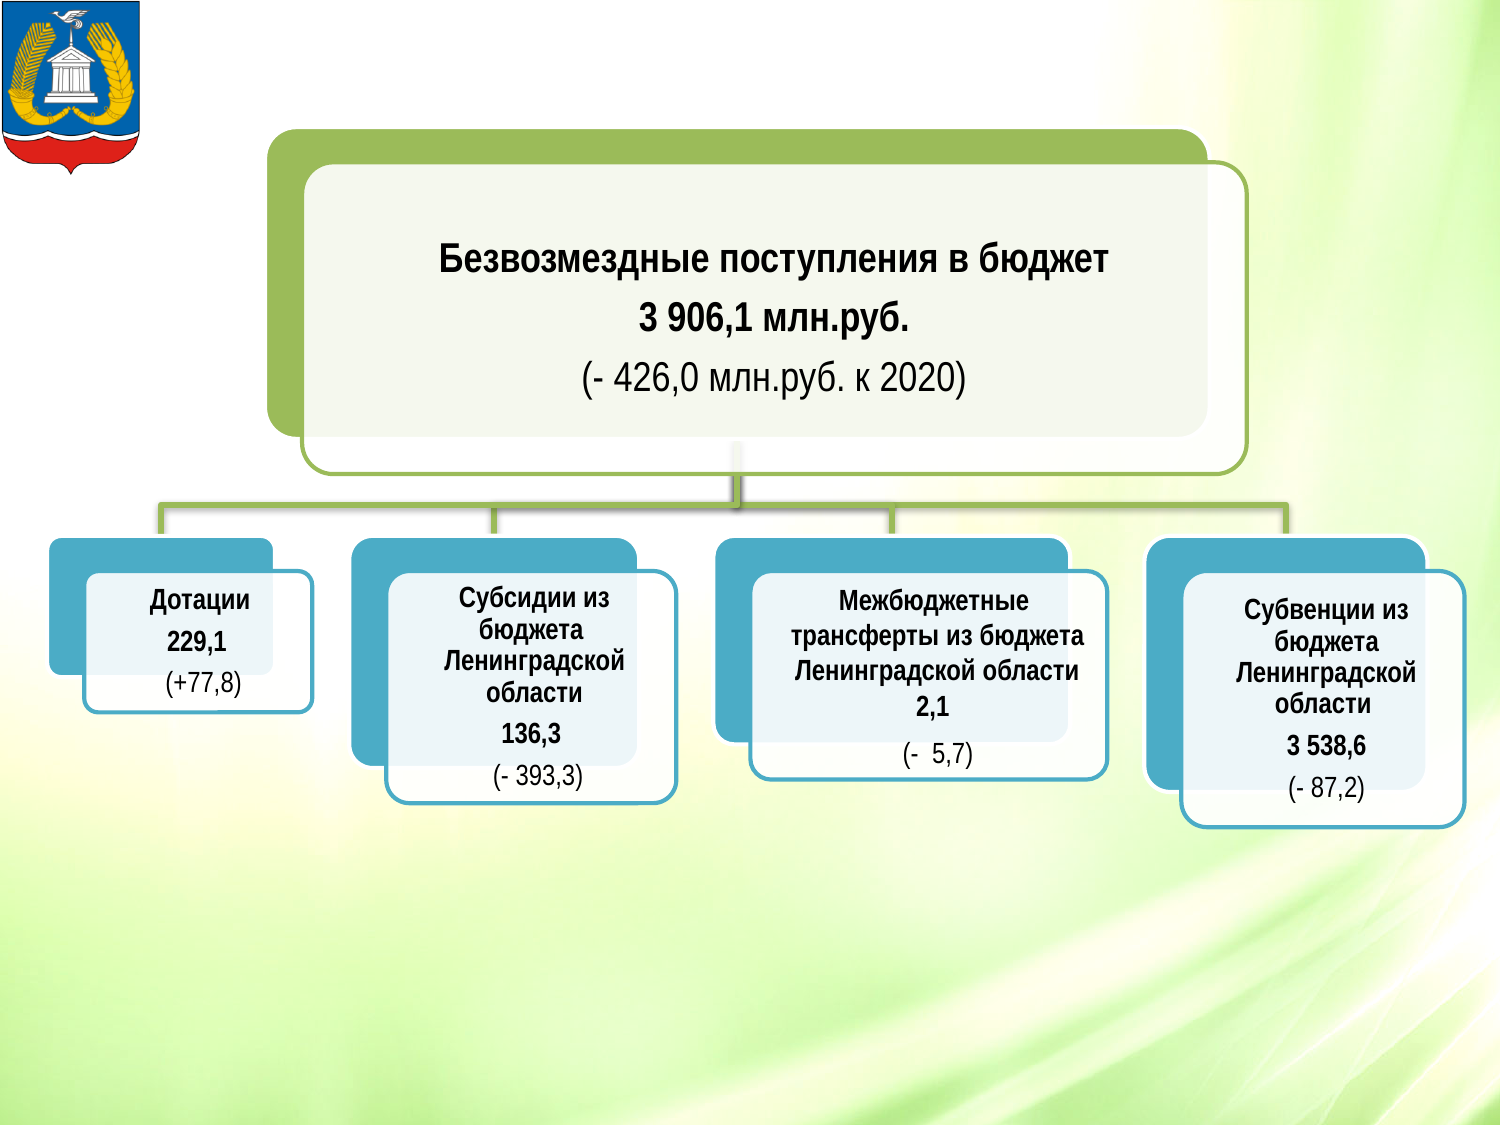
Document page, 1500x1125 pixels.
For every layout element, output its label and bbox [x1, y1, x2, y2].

picture [0, 0, 1500, 1125]
text_box [46, 58, 1466, 897]
